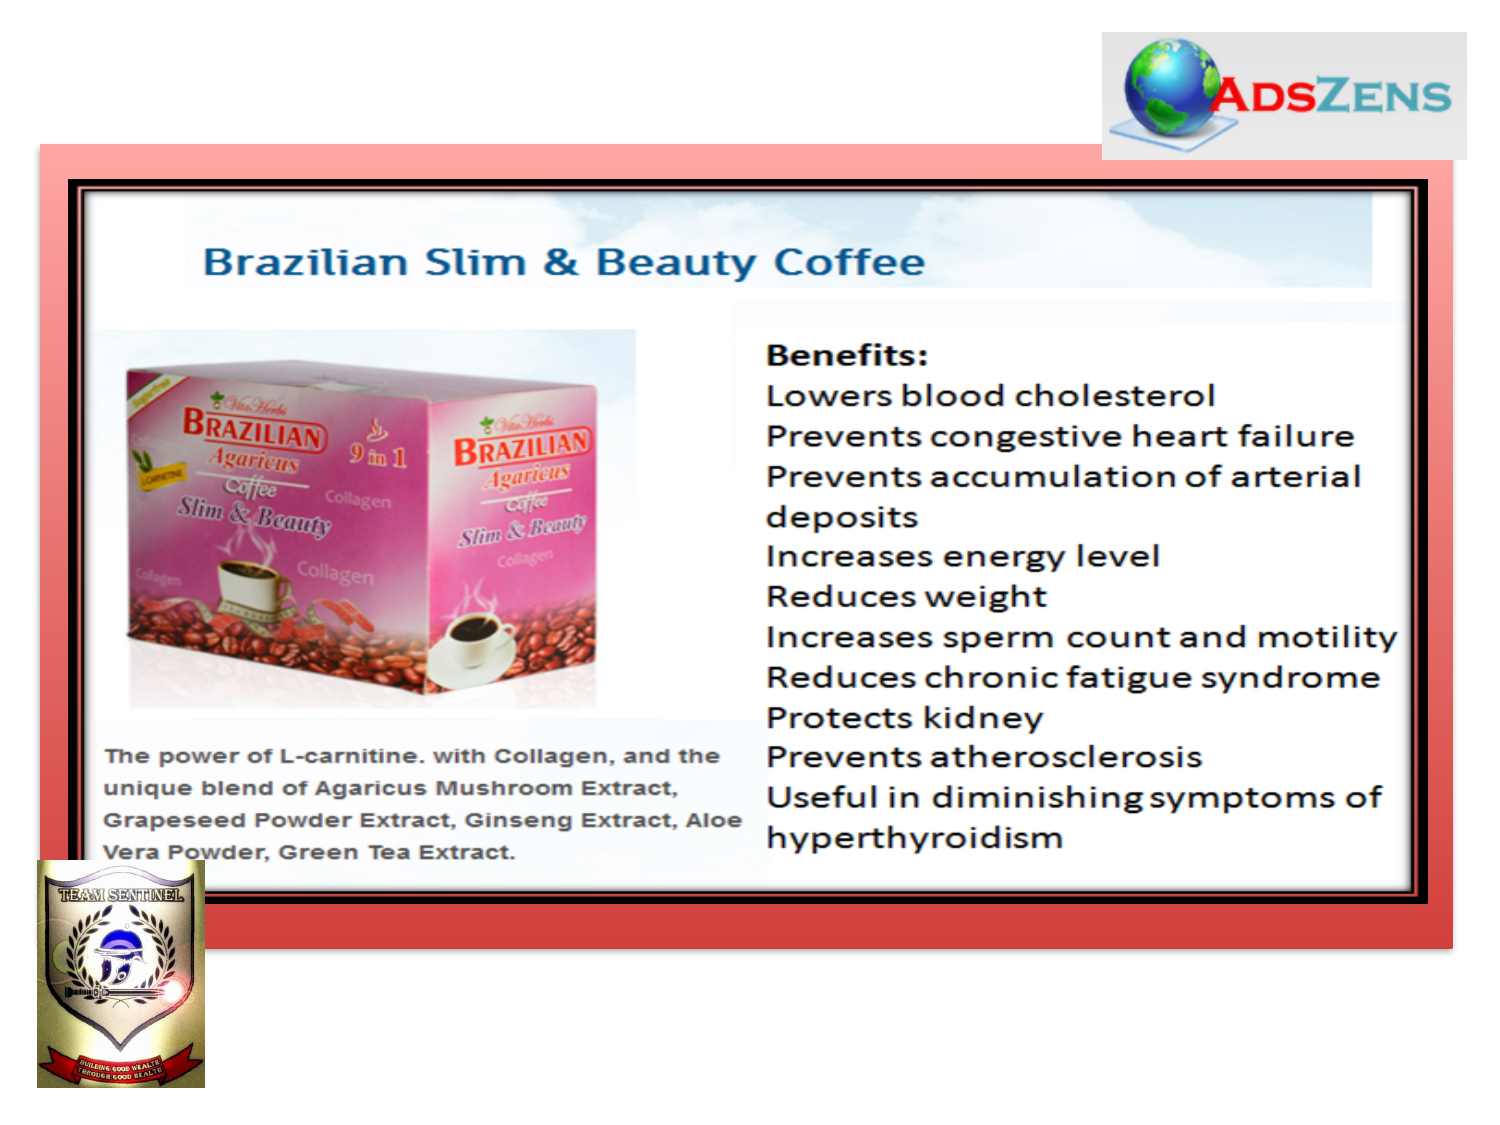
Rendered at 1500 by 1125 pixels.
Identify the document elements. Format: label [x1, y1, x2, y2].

picture [37, 179, 1428, 1089]
picture [1101, 32, 1467, 160]
text_box [40, 144, 1453, 949]
